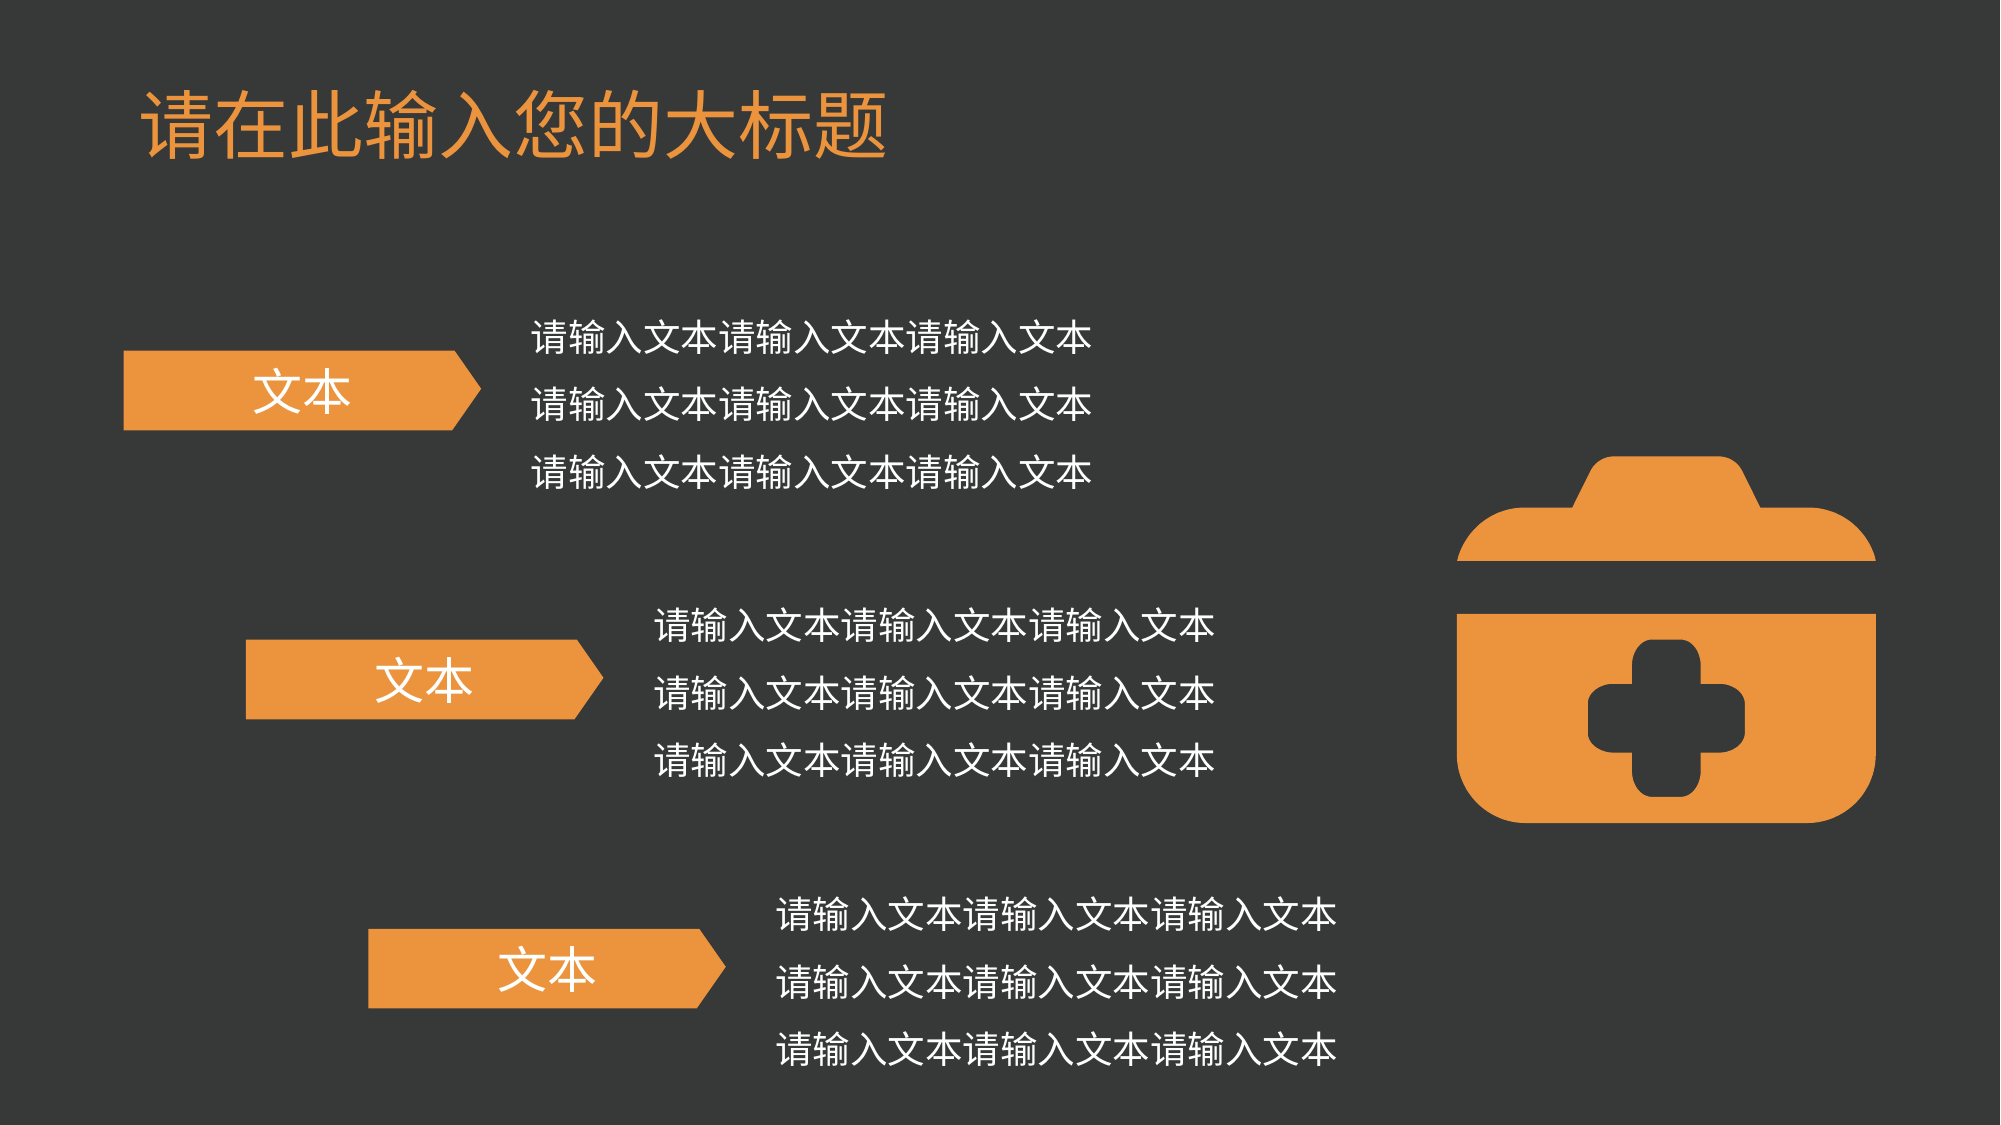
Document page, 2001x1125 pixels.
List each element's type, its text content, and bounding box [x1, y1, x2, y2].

text_box 请输入文本请输入文本请输入文本请输入文本请输入文本请输入文本请输入文本请输入文本请输入文本 [515, 269, 1120, 516]
title 请在此输入您的大标题 [123, 59, 1876, 200]
text_box 文本 [367, 927, 728, 1010]
text_box 请输入文本请输入文本请输入文本请输入文本请输入文本请输入文本请输入文本请输入文本请输入文本 [637, 558, 1242, 805]
text_box 文本 [244, 638, 605, 721]
text_box 请输入文本请输入文本请输入文本请输入文本请输入文本请输入文本请输入文本请输入文本请输入文本 [760, 847, 1364, 1094]
text_box [1456, 613, 1876, 824]
text_box [1457, 456, 1876, 561]
text_box 文本 [122, 349, 483, 432]
